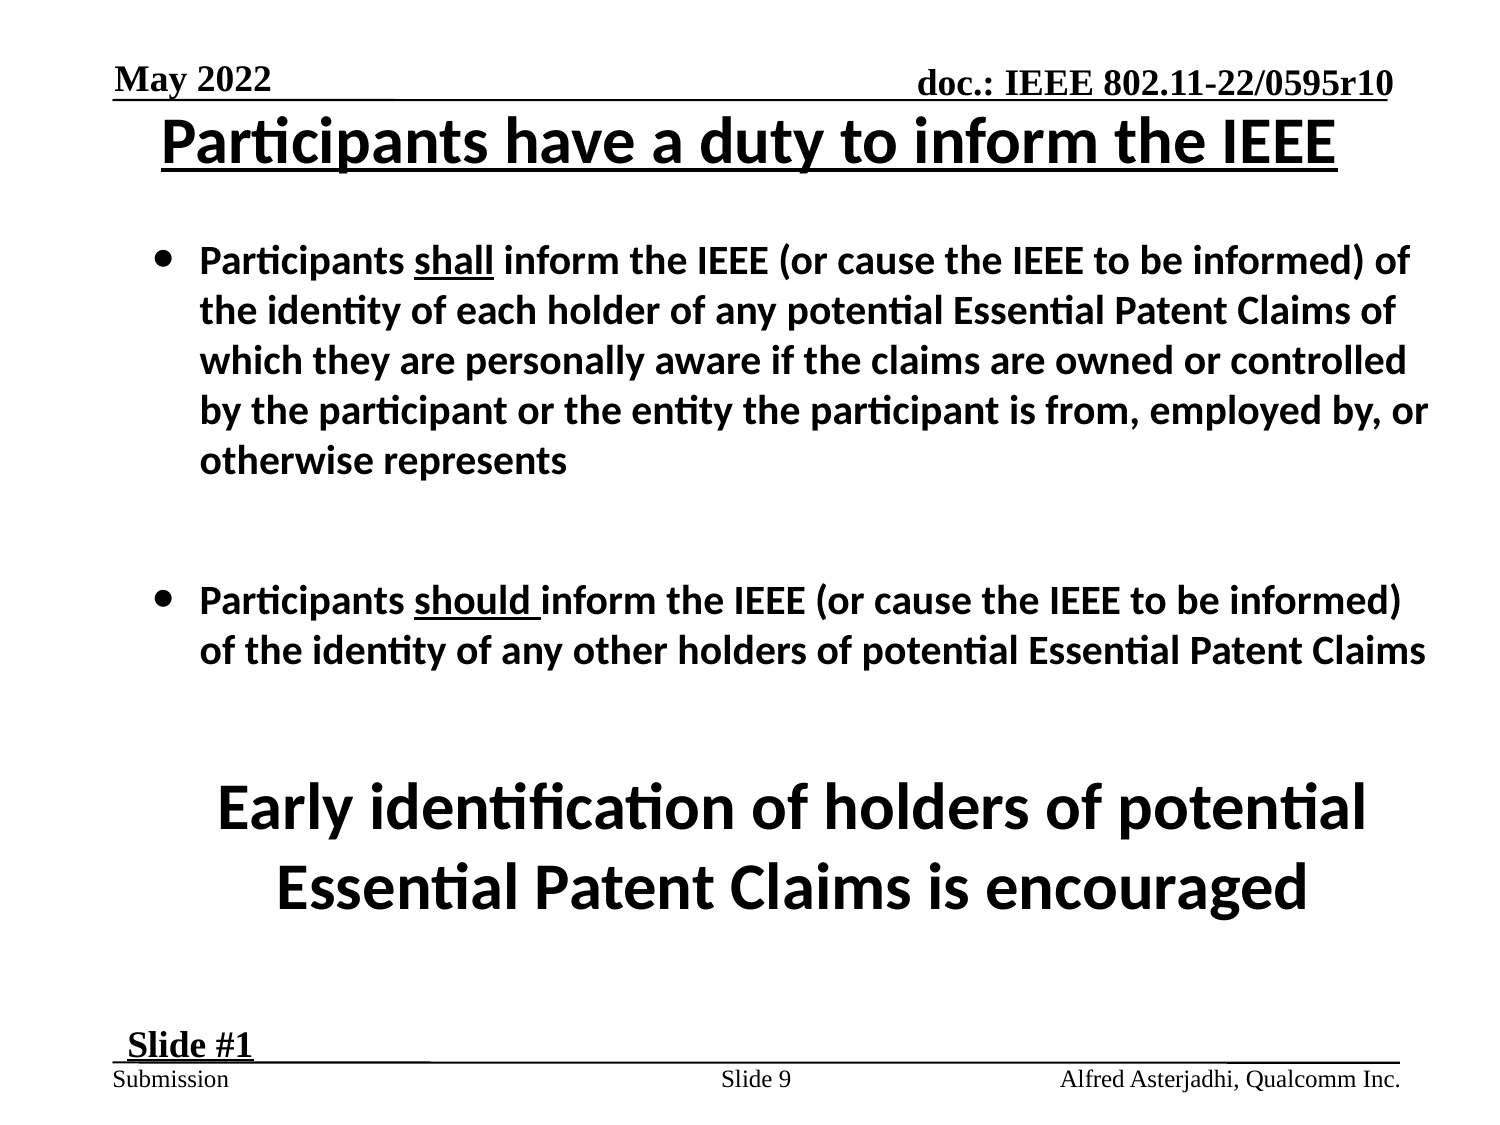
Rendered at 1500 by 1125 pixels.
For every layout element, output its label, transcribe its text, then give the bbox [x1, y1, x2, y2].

list Participants shall inform the IEEE (or cause the IEEE to be informed) of the identity of each holder of any potential Essential Patent Claims of which they are personally aware if the claims are owned or controlled by the participant or the entity the participant is from, employed by, or otherwise represents Participants should inform the IEEE (or cause the IEEE to be informed) of the identity of any other holders of potential Essential Patent Claims Early identification of holders of potential Essential Patent Claims is encouraged [62, 224, 1451, 901]
footer Alfred Asterjadhi, Qualcomm Inc. [878, 1061, 1402, 1093]
slide_number Slide 9 [712, 1061, 800, 1123]
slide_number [114, 54, 493, 100]
text_box Slide #1 [112, 1012, 269, 1073]
title Participants have a duty to inform the IEEE [112, 112, 1388, 163]
